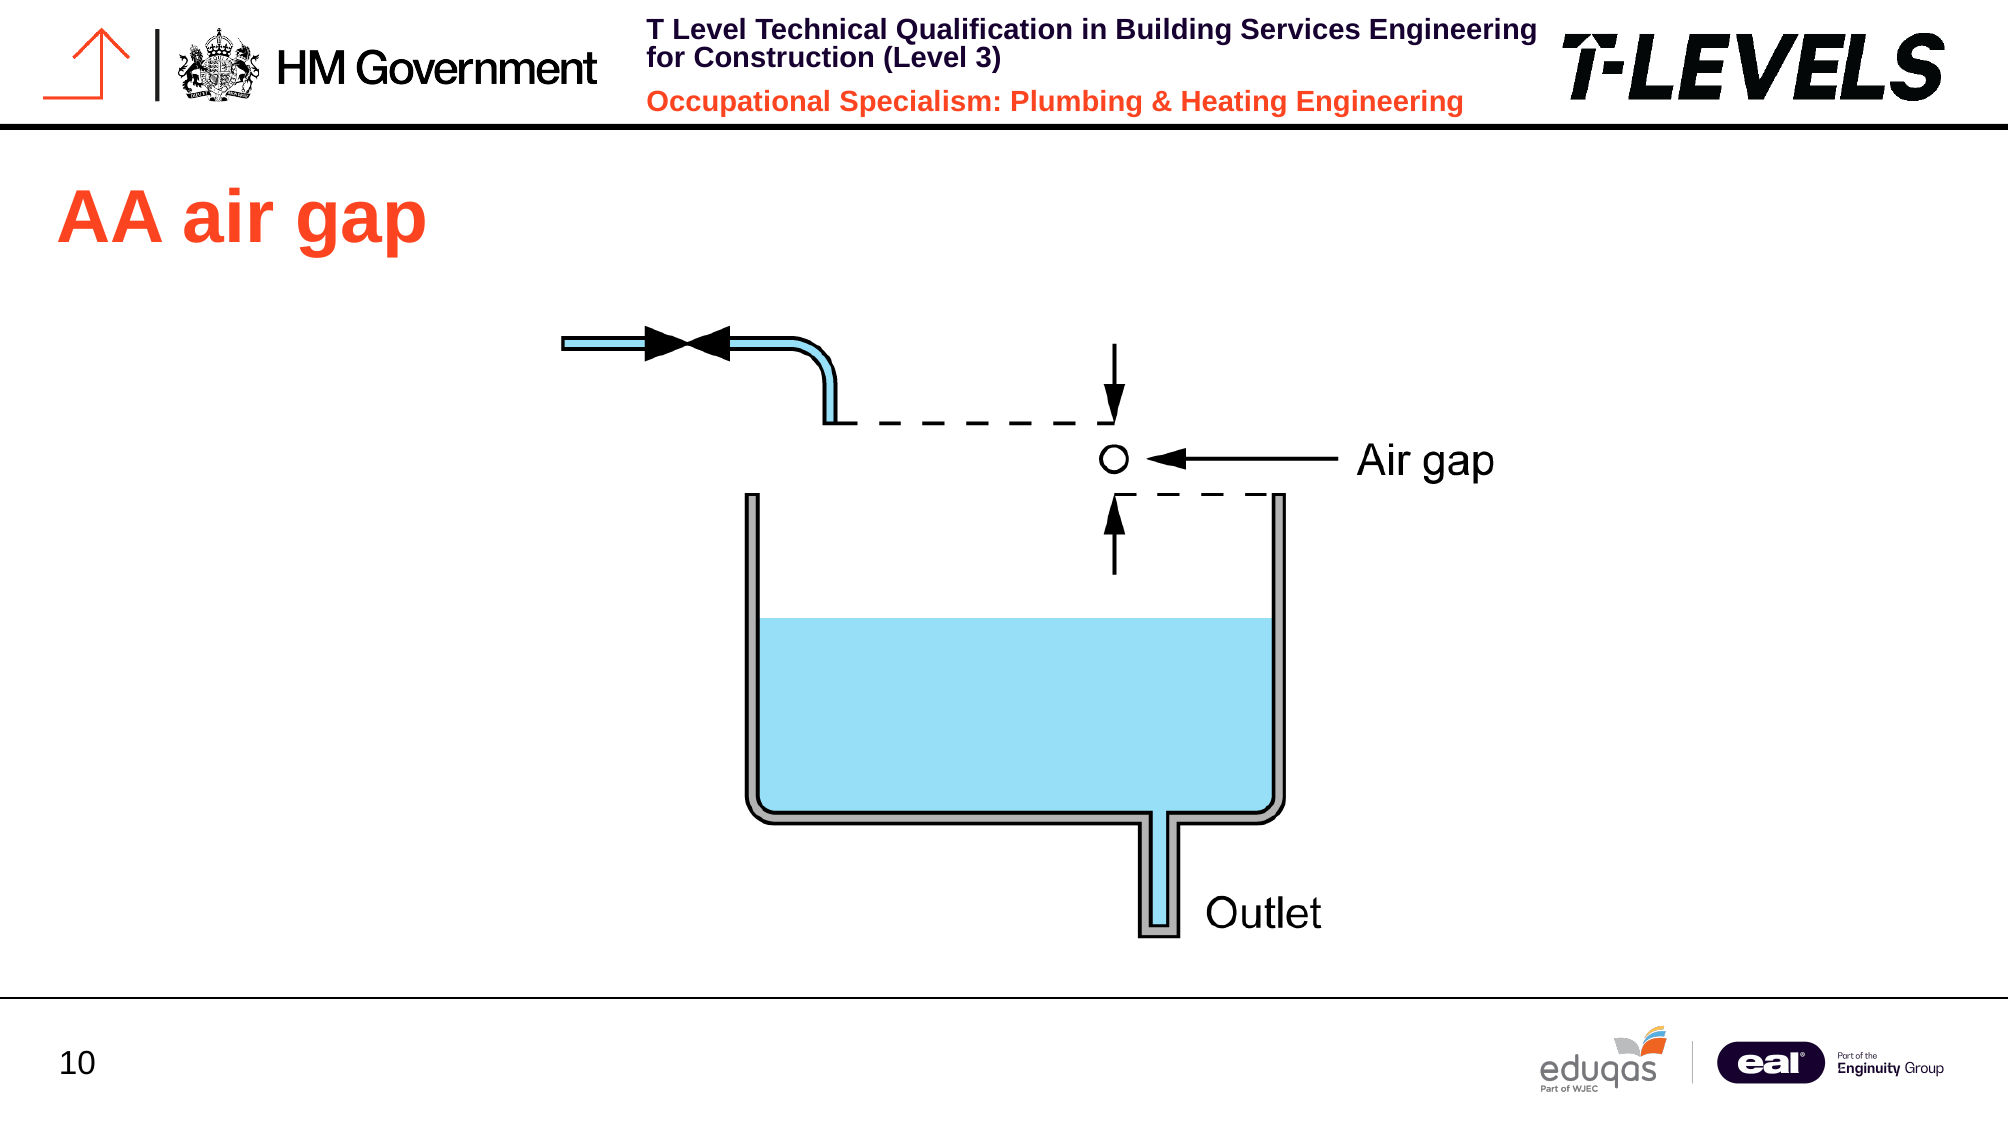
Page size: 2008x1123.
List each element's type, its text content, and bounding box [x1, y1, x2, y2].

picture [1543, 25, 1964, 108]
picture [485, 276, 1523, 987]
title AA air gap [41, 111, 1949, 314]
picture [38, 27, 136, 100]
picture [155, 28, 597, 102]
picture [1535, 1021, 1949, 1097]
